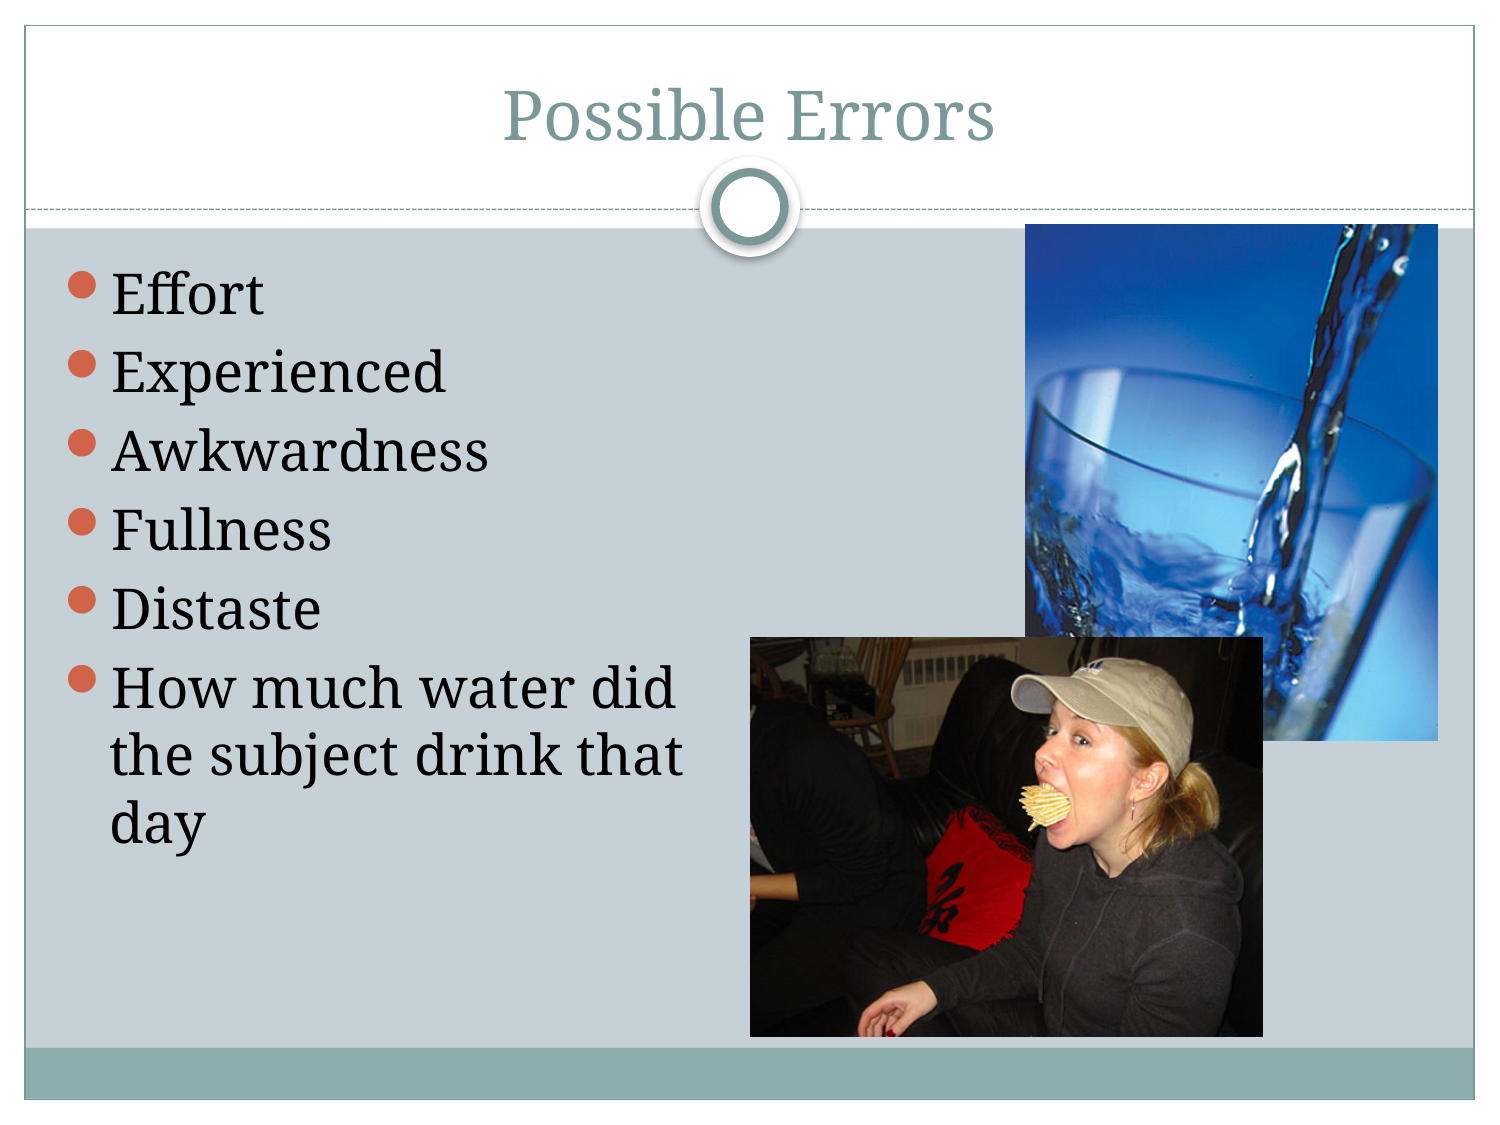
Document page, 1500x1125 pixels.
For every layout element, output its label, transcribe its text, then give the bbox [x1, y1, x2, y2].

list Effort Experienced Awkwardness Fullness Distaste How much water did the subject drink that day [49, 250, 738, 1038]
title Possible Errors [49, 37, 1450, 162]
picture [749, 224, 1438, 1037]
